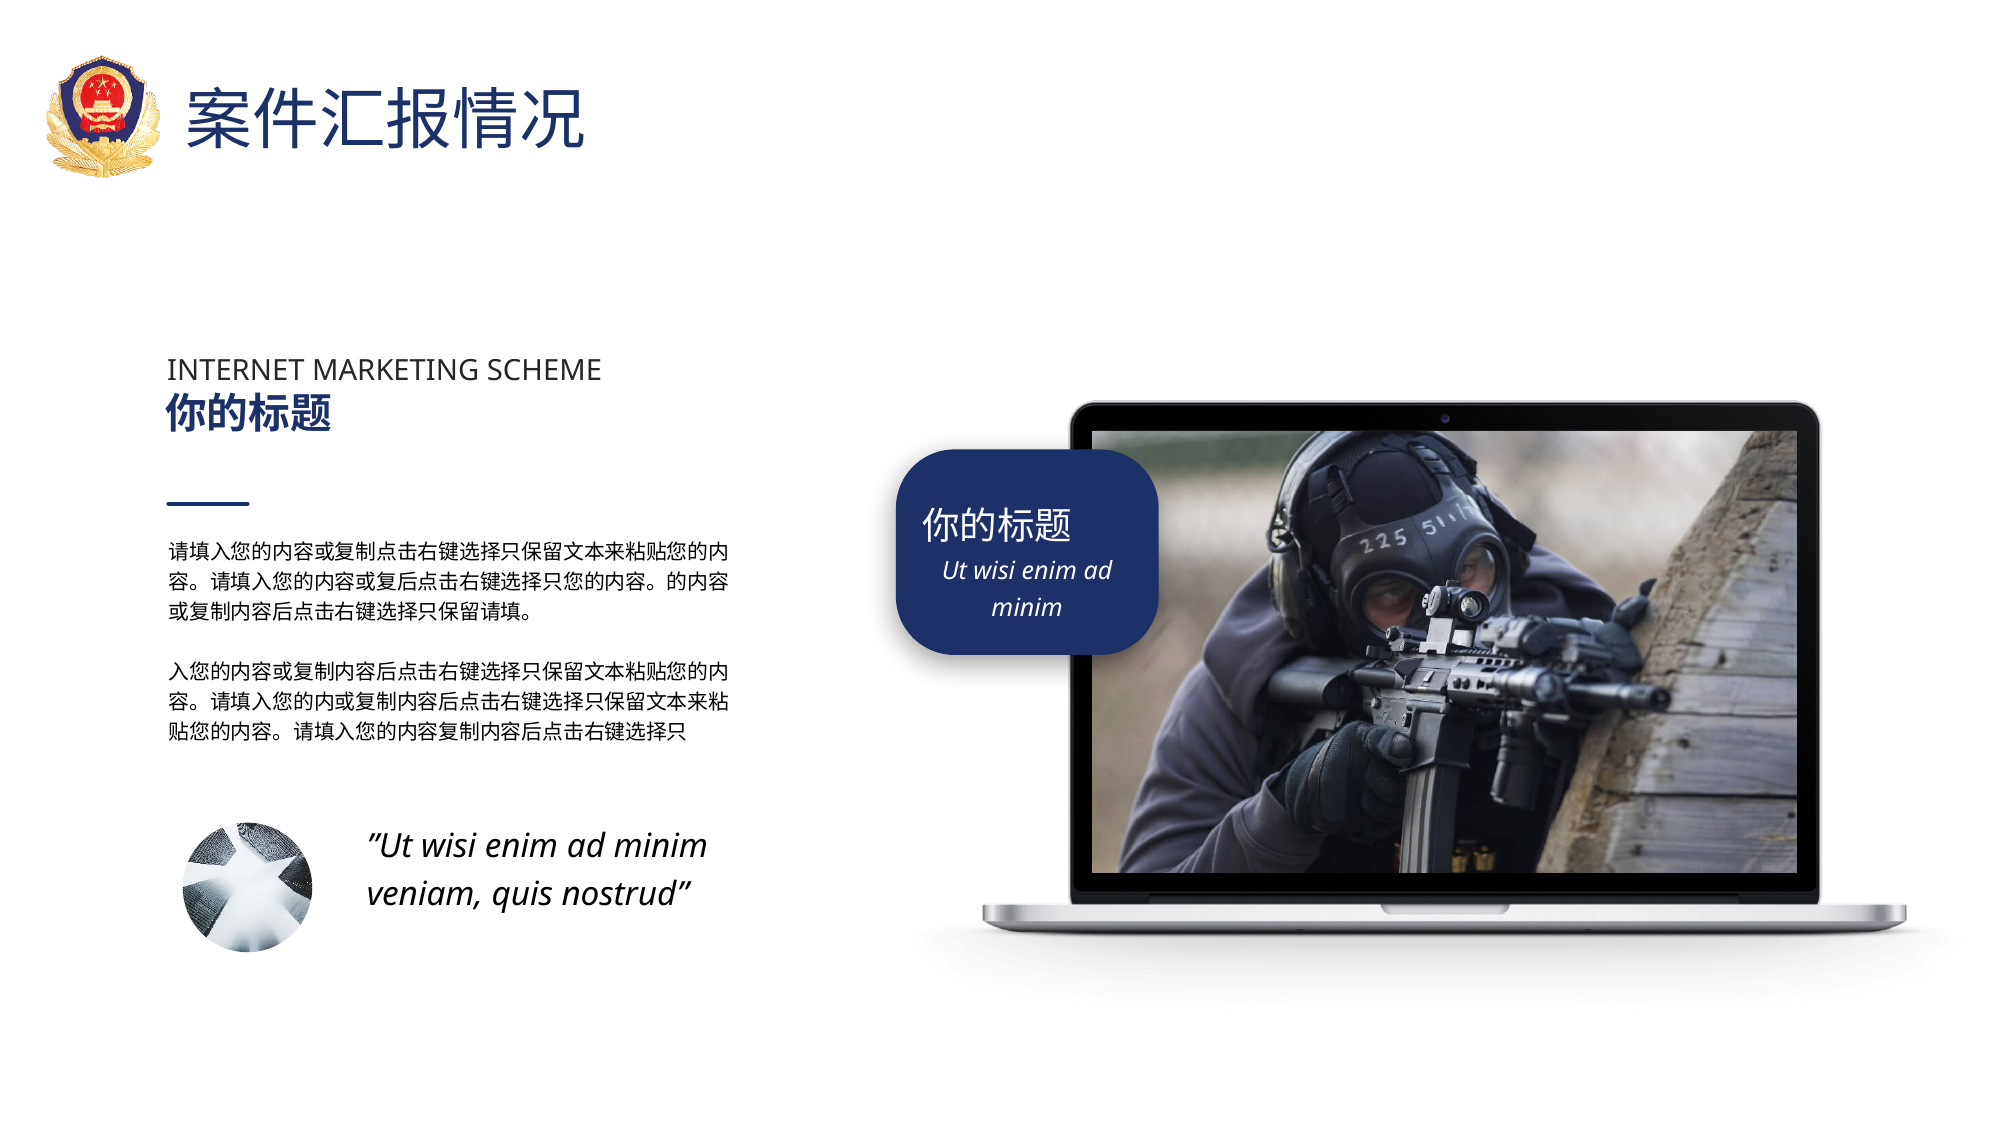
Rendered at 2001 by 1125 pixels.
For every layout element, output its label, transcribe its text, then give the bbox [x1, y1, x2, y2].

picture [1092, 431, 1797, 873]
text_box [879, 400, 2000, 1028]
picture [182, 822, 313, 953]
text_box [32, 42, 825, 186]
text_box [150, 379, 765, 754]
text_box INTERNET MARKETING SCHEME [152, 337, 818, 394]
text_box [895, 449, 1159, 655]
text_box ”Ut wisi enim ad minim veniam, quis nostrud” [352, 809, 757, 920]
